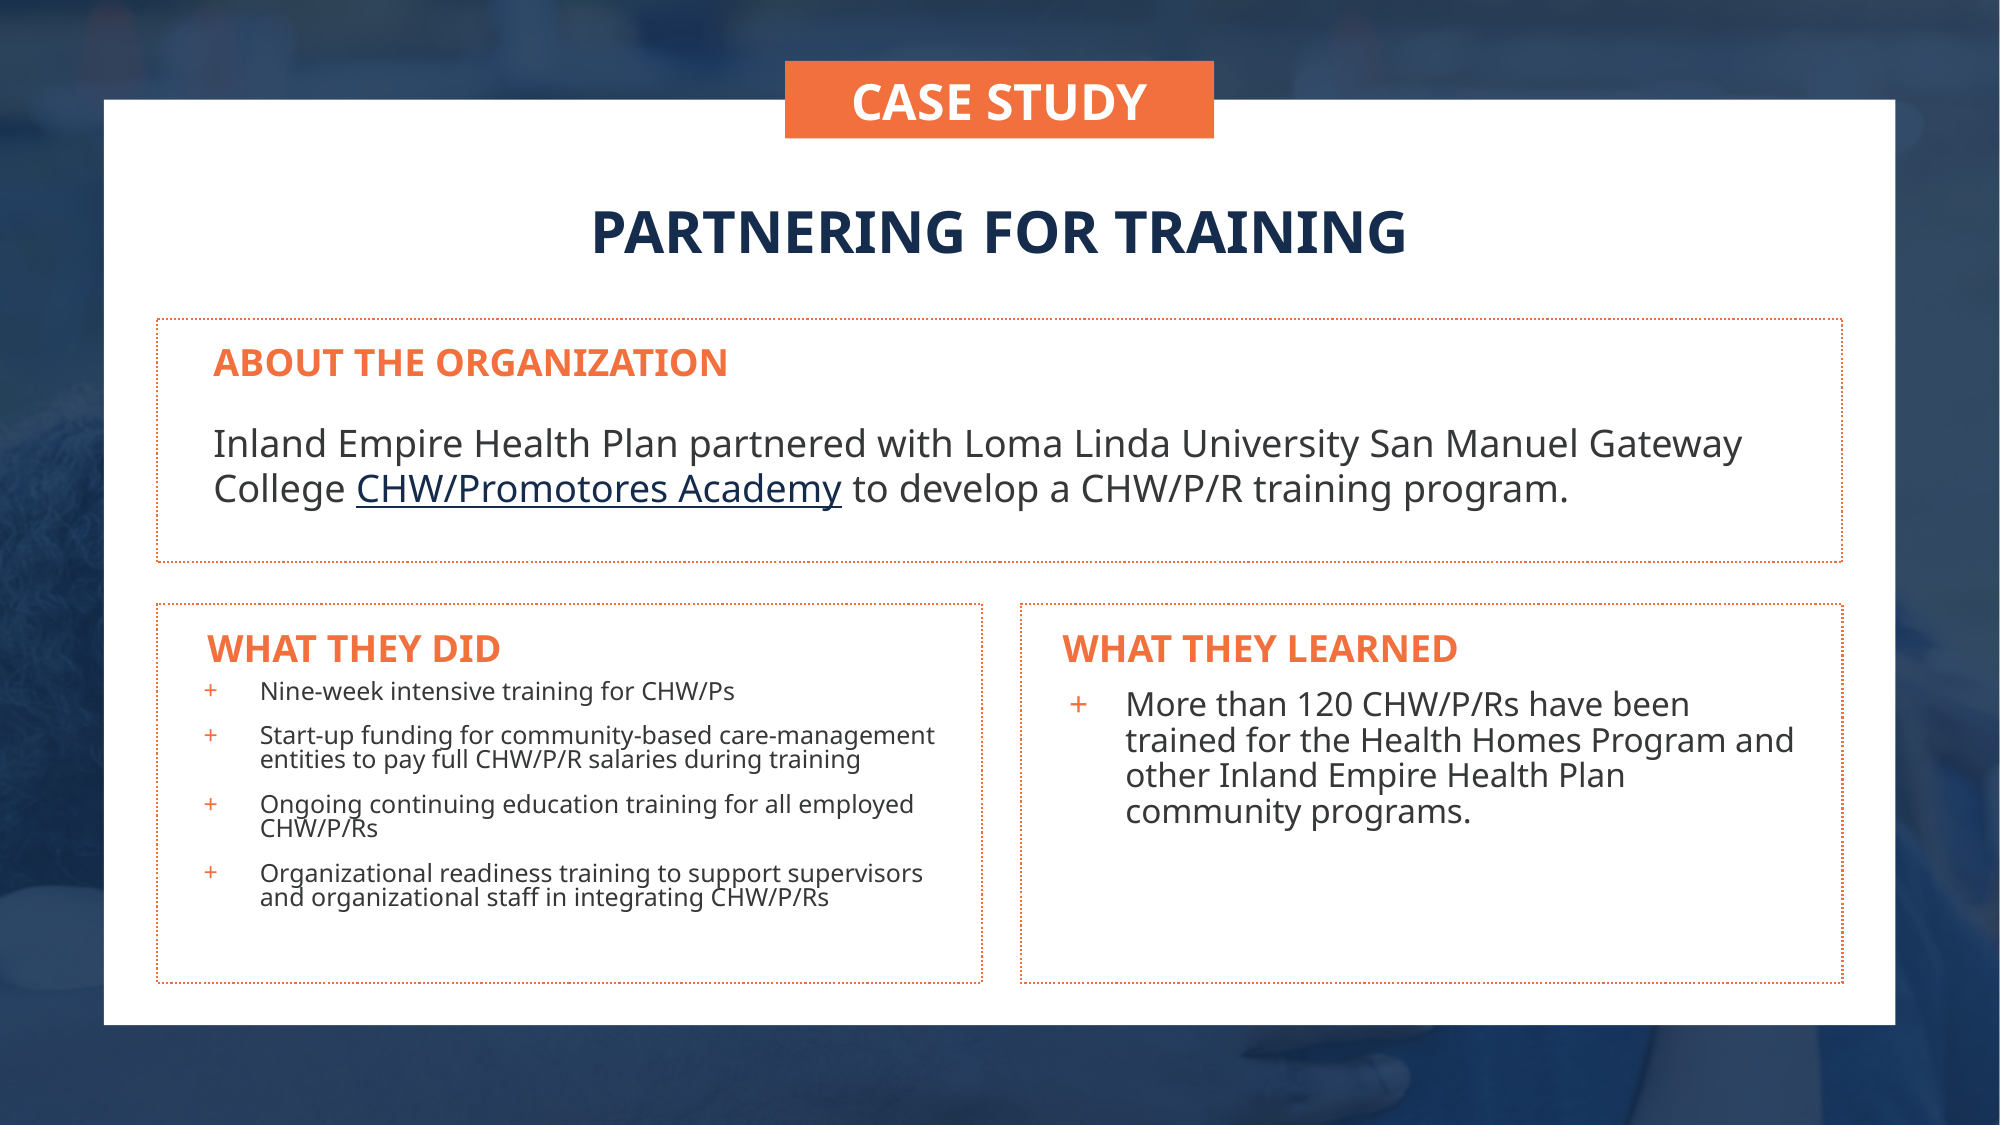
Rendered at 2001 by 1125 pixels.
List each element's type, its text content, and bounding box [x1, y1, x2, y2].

title Partnering for training [156, 180, 1843, 289]
list More than 120 CHW/P/Rs have been trained for the Health Homes Program and other Inland Empire Health Plan community programs. [1054, 680, 1826, 935]
list Nine-week intensive training for CHW/Ps Start-up funding for community-based care-management entities to pay full CHW/P/R salaries during training Ongoing continuing education training for all employed CHW/P/Rs Organizational readiness training to support supervisors and organizational staff in integrating CHW/P/Rs [188, 673, 960, 966]
list Inland Empire Health Plan partnered with Loma Linda University San Manuel Gateway College CHW/Promotores Academy to develop a CHW/P/R training program. [198, 411, 1808, 525]
